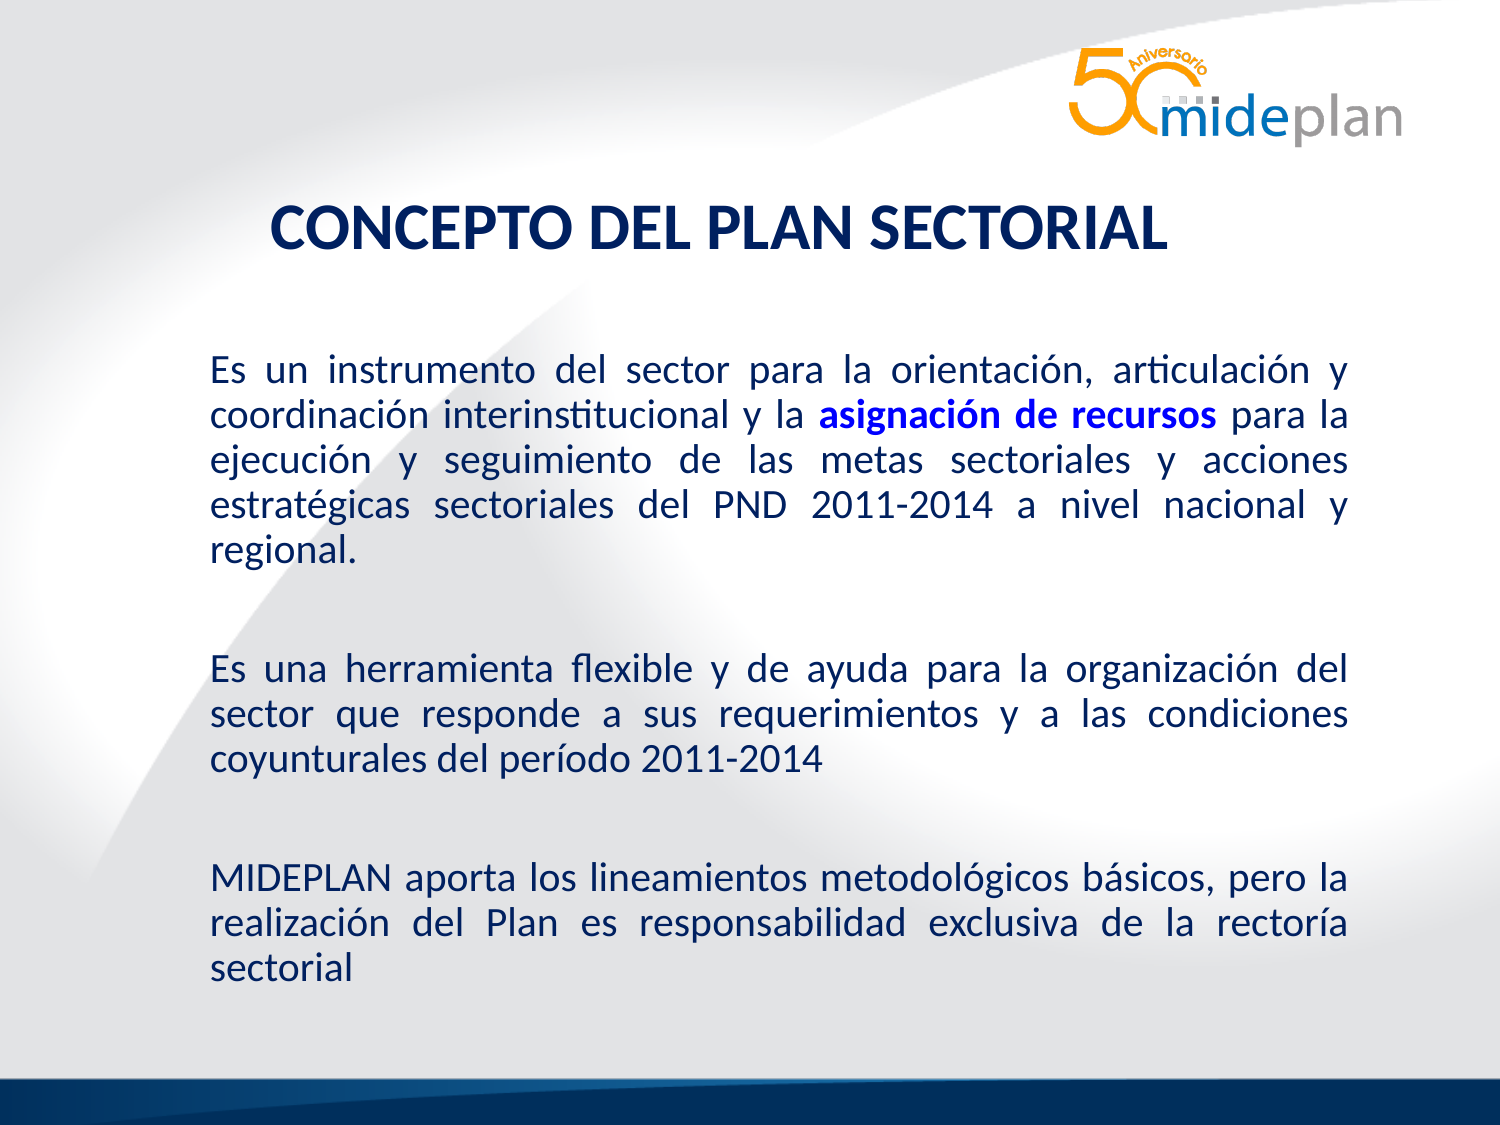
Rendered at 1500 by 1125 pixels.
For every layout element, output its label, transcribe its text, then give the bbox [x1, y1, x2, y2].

text_box CONCEPTO DEL PLAN SECTORIAL [251, 151, 1250, 305]
picture [1045, 30, 1425, 150]
text_box Es un instrumento del sector para la orientación, articulación y coordinación interinstitucional y la asignación de recursos para la ejecución y seguimiento de las metas sectoriales y acciones estratégicas sectoriales del PND 2011-2014 a nivel nacional y regional. Es una herramienta flexible y de ayuda para la organización del sector que responde a sus requerimientos y a las condiciones coyunturales del período 2011-2014 MIDEPLAN aporta los lineamientos metodológicos básicos, pero la realización del Plan es responsabilidad exclusiva de la rectoría sectorial [192, 335, 1367, 1002]
picture [0, 1070, 1500, 1125]
